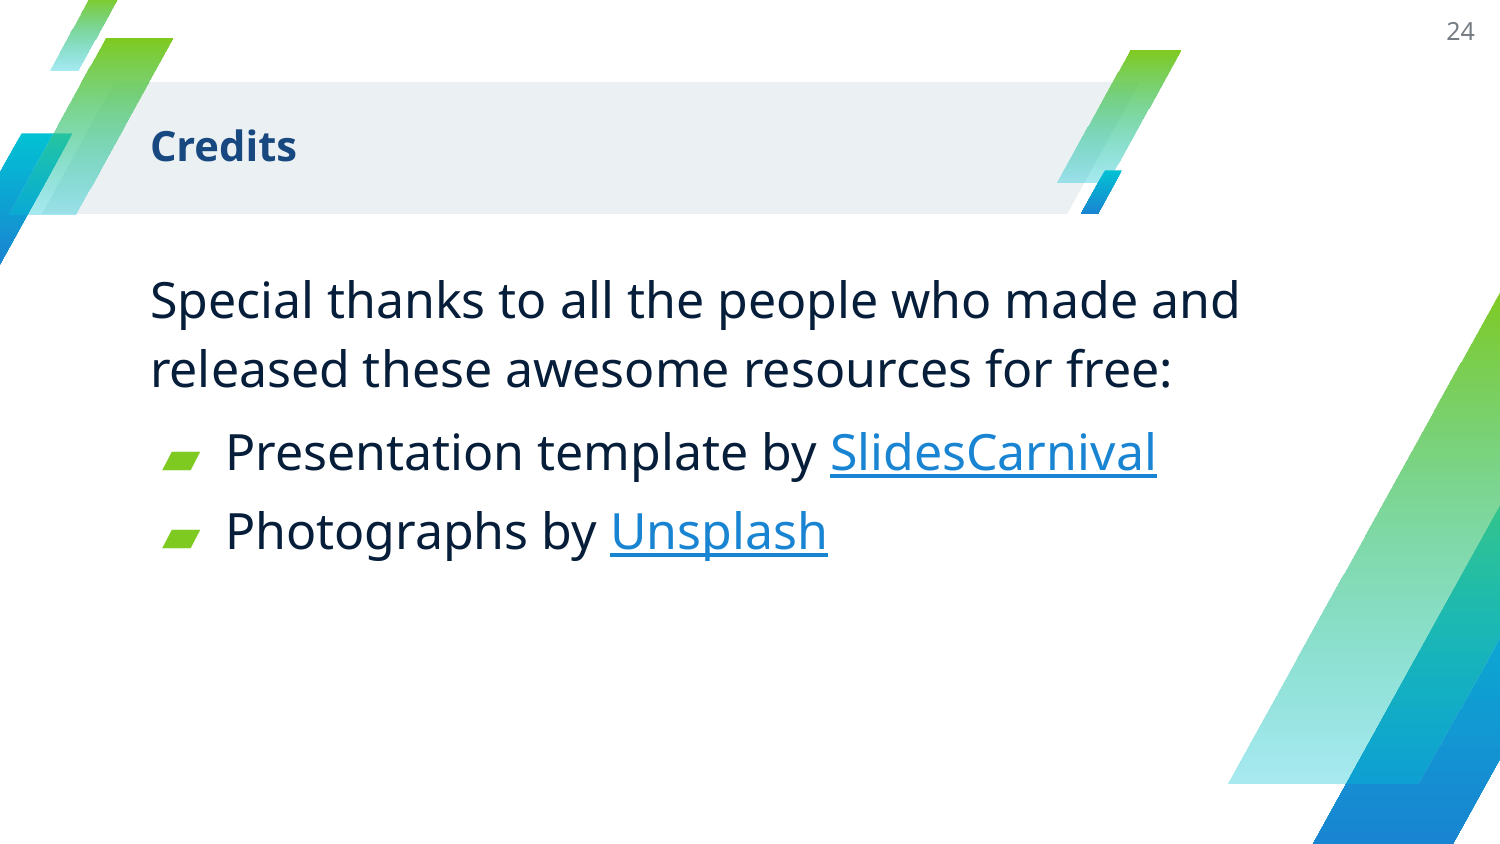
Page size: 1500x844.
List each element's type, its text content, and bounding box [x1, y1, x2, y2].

title Credits [150, 81, 1139, 215]
slide_number ‹#› [1403, 0, 1475, 65]
list Special thanks to all the people who made and released these awesome resources for free: Presentation template by SlidesCarnival Photographs by Unsplash [150, 259, 1299, 752]
